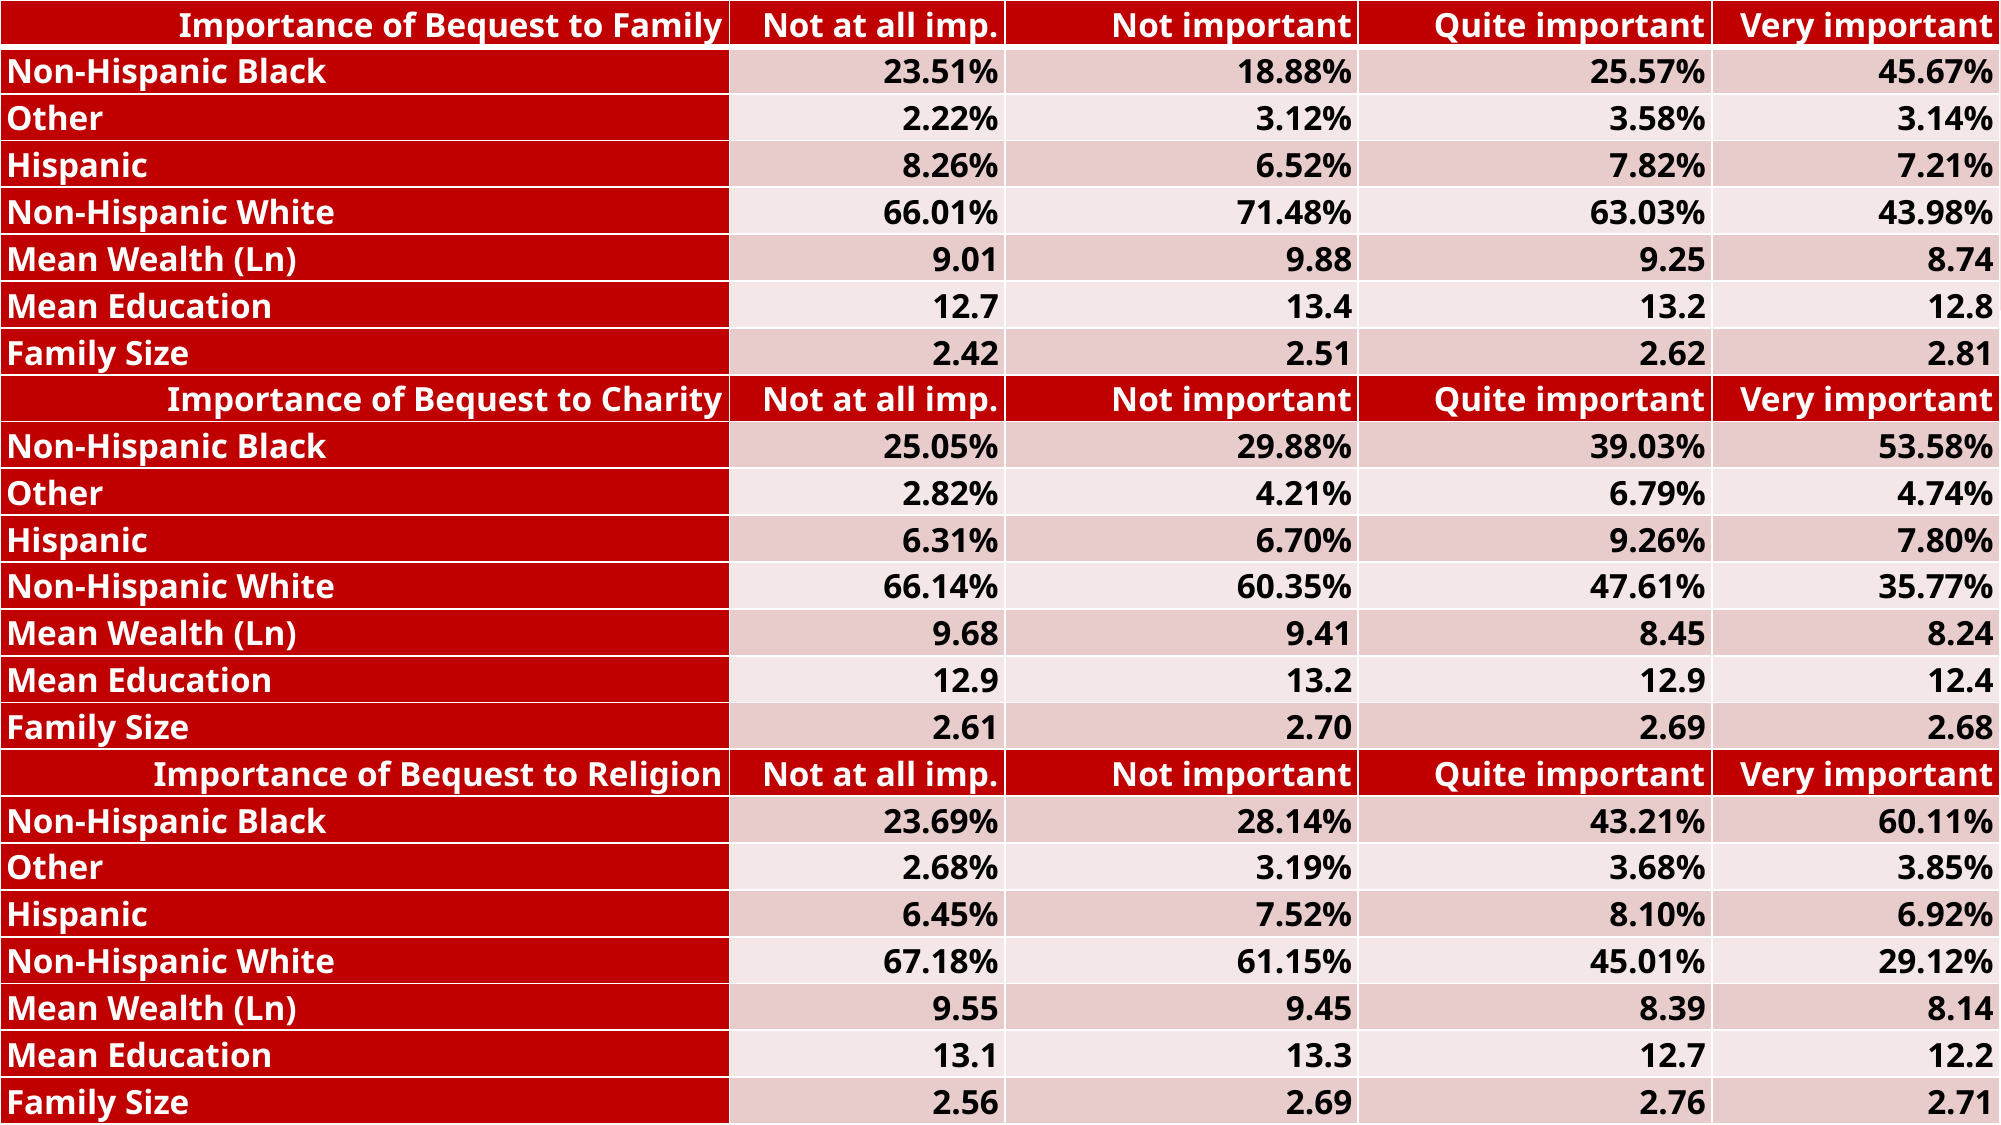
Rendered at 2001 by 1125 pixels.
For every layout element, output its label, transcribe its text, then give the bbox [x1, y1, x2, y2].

table_cell 2.61 [730, 703, 1004, 748]
table_header Very important [1713, 1, 1999, 44]
table_cell 2.71 [1713, 1078, 1999, 1123]
table_cell 2.70 [1006, 703, 1357, 748]
table_cell 6.45% [730, 891, 1004, 936]
table_cell 4.74% [1713, 469, 1999, 514]
table_cell 8.45 [1359, 610, 1711, 655]
table_cell 3.12% [1006, 95, 1357, 140]
table_cell Other [1, 844, 729, 889]
table_cell 60.11% [1713, 797, 1999, 842]
table_cell Not important [1006, 750, 1357, 795]
table_cell 43.21% [1359, 797, 1711, 842]
table_cell Very important [1713, 750, 1999, 795]
table_cell 13.2 [1006, 657, 1357, 702]
table_cell 23.51% [730, 50, 1004, 93]
table_cell Mean Wealth (Ln) [1, 610, 729, 655]
table_cell 2.42 [730, 329, 1004, 374]
table_cell 8.39 [1359, 984, 1711, 1029]
table_cell 9.55 [730, 984, 1004, 1029]
table_cell 8.74 [1713, 235, 1999, 280]
table_cell 12.7 [1359, 1031, 1711, 1076]
table_cell Importance of Bequest to Religion [1, 750, 729, 795]
table_cell 18.88% [1006, 50, 1357, 93]
table_cell Hispanic [1, 141, 729, 186]
table_cell Not at all imp. [730, 376, 1004, 421]
table_cell 13.1 [730, 1031, 1004, 1076]
table_cell Family Size [1, 329, 729, 374]
table_cell 7.21% [1713, 141, 1999, 186]
table_cell 2.76 [1359, 1078, 1711, 1123]
table_cell Mean Education [1, 1031, 729, 1076]
table_cell 7.80% [1713, 516, 1999, 561]
table_cell 12.2 [1713, 1031, 1999, 1076]
table_cell 6.92% [1713, 891, 1999, 936]
table_cell 12.8 [1713, 282, 1999, 327]
table_cell Mean Wealth (Ln) [1, 984, 729, 1029]
table_cell 13.2 [1359, 282, 1711, 327]
table_cell 29.12% [1713, 938, 1999, 983]
table_cell Non-Hispanic White [1, 188, 729, 233]
table_cell Non-Hispanic Black [1, 422, 729, 467]
table_cell 3.85% [1713, 844, 1999, 889]
table_cell 71.48% [1006, 188, 1357, 233]
table_cell 2.69 [1006, 1078, 1357, 1123]
table_cell Mean Wealth (Ln) [1, 235, 729, 280]
table_cell 6.79% [1359, 469, 1711, 514]
table_cell 7.82% [1359, 141, 1711, 186]
table_cell 12.4 [1713, 657, 1999, 702]
table_cell 6.70% [1006, 516, 1357, 561]
table_cell Quite important [1359, 376, 1711, 421]
table_header Not important [1006, 1, 1357, 44]
table_cell 8.14 [1713, 984, 1999, 1029]
table_cell Non-Hispanic Black [1, 50, 729, 93]
table_cell 9.25 [1359, 235, 1711, 280]
table_cell 9.41 [1006, 610, 1357, 655]
table_cell 25.05% [730, 422, 1004, 467]
table_cell 9.88 [1006, 235, 1357, 280]
table_cell 9.26% [1359, 516, 1711, 561]
table_cell 4.21% [1006, 469, 1357, 514]
table_cell 29.88% [1006, 422, 1357, 467]
table_cell 12.7 [730, 282, 1004, 327]
table_cell 13.4 [1006, 282, 1357, 327]
table_header Importance of Bequest to Family [1, 1, 729, 44]
table_cell 66.14% [730, 563, 1004, 608]
table_cell 2.68% [730, 844, 1004, 889]
table_cell Hispanic [1, 891, 729, 936]
table_cell 12.9 [1359, 657, 1711, 702]
table_cell 60.35% [1006, 563, 1357, 608]
table_cell 3.14% [1713, 95, 1999, 140]
table_cell Hispanic [1, 516, 729, 561]
table_cell 2.69 [1359, 703, 1711, 748]
table_cell 45.01% [1359, 938, 1711, 983]
table_cell Quite important [1359, 750, 1711, 795]
table_cell 61.15% [1006, 938, 1357, 983]
table_cell 23.69% [730, 797, 1004, 842]
table_cell 7.52% [1006, 891, 1357, 936]
table_cell 2.81 [1713, 329, 1999, 374]
table_header Quite important [1359, 1, 1711, 44]
table_cell 8.10% [1359, 891, 1711, 936]
table_cell 2.82% [730, 469, 1004, 514]
table_cell 3.68% [1359, 844, 1711, 889]
table_cell 43.98% [1713, 188, 1999, 233]
table_cell Importance of Bequest to Charity [1, 376, 729, 421]
table_cell Mean Education [1, 657, 729, 702]
table_cell 53.58% [1713, 422, 1999, 467]
table_cell Non-Hispanic White [1, 938, 729, 983]
table_cell 2.51 [1006, 329, 1357, 374]
table_cell 13.3 [1006, 1031, 1357, 1076]
table_cell Other [1, 469, 729, 514]
table_cell 45.67% [1713, 50, 1999, 93]
table_cell Non-Hispanic White [1, 563, 729, 608]
table_cell 25.57% [1359, 50, 1711, 93]
table_cell 66.01% [730, 188, 1004, 233]
table_cell Mean Education [1, 282, 729, 327]
table_header Not at all imp. [730, 1, 1004, 44]
table_cell 67.18% [730, 938, 1004, 983]
table_cell 6.52% [1006, 141, 1357, 186]
table_cell 8.26% [730, 141, 1004, 186]
table_cell Family Size [1, 1078, 729, 1123]
table_cell 9.01 [730, 235, 1004, 280]
table_cell 2.62 [1359, 329, 1711, 374]
table_cell 47.61% [1359, 563, 1711, 608]
table_cell 8.24 [1713, 610, 1999, 655]
table_cell Non-Hispanic Black [1, 797, 729, 842]
table_cell 9.45 [1006, 984, 1357, 1029]
table_cell 3.19% [1006, 844, 1357, 889]
table_cell 63.03% [1359, 188, 1711, 233]
table_cell Not at all imp. [730, 750, 1004, 795]
table_cell 39.03% [1359, 422, 1711, 467]
table_cell 35.77% [1713, 563, 1999, 608]
table_cell Family Size [1, 703, 729, 748]
table_cell 2.68 [1713, 703, 1999, 748]
table_cell Very important [1713, 376, 1999, 421]
table_cell 2.22% [730, 95, 1004, 140]
table_cell 6.31% [730, 516, 1004, 561]
table_cell Other [1, 95, 729, 140]
table_cell 9.68 [730, 610, 1004, 655]
table_cell Not important [1006, 376, 1357, 421]
table_cell 12.9 [730, 657, 1004, 702]
table_cell 3.58% [1359, 95, 1711, 140]
table_cell 2.56 [730, 1078, 1004, 1123]
table_cell 28.14% [1006, 797, 1357, 842]
